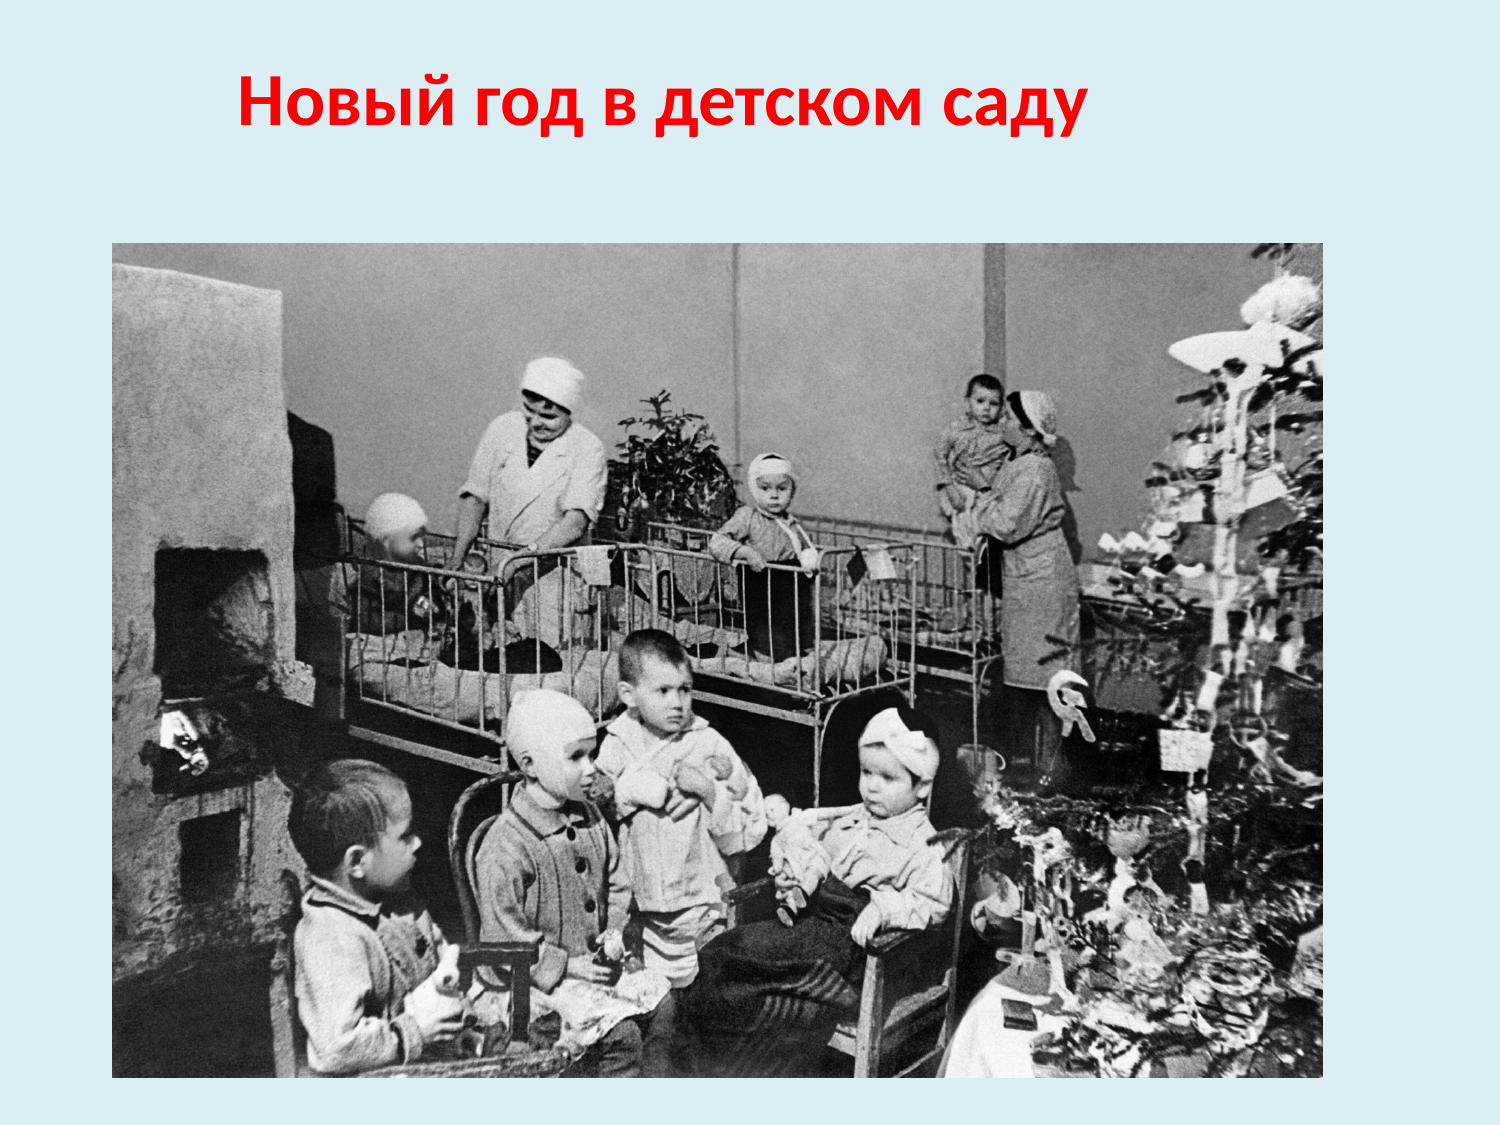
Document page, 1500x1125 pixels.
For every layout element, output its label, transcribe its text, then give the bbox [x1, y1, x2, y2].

picture [111, 243, 1324, 1078]
text_box Новый год в детском саду [222, 42, 1105, 148]
